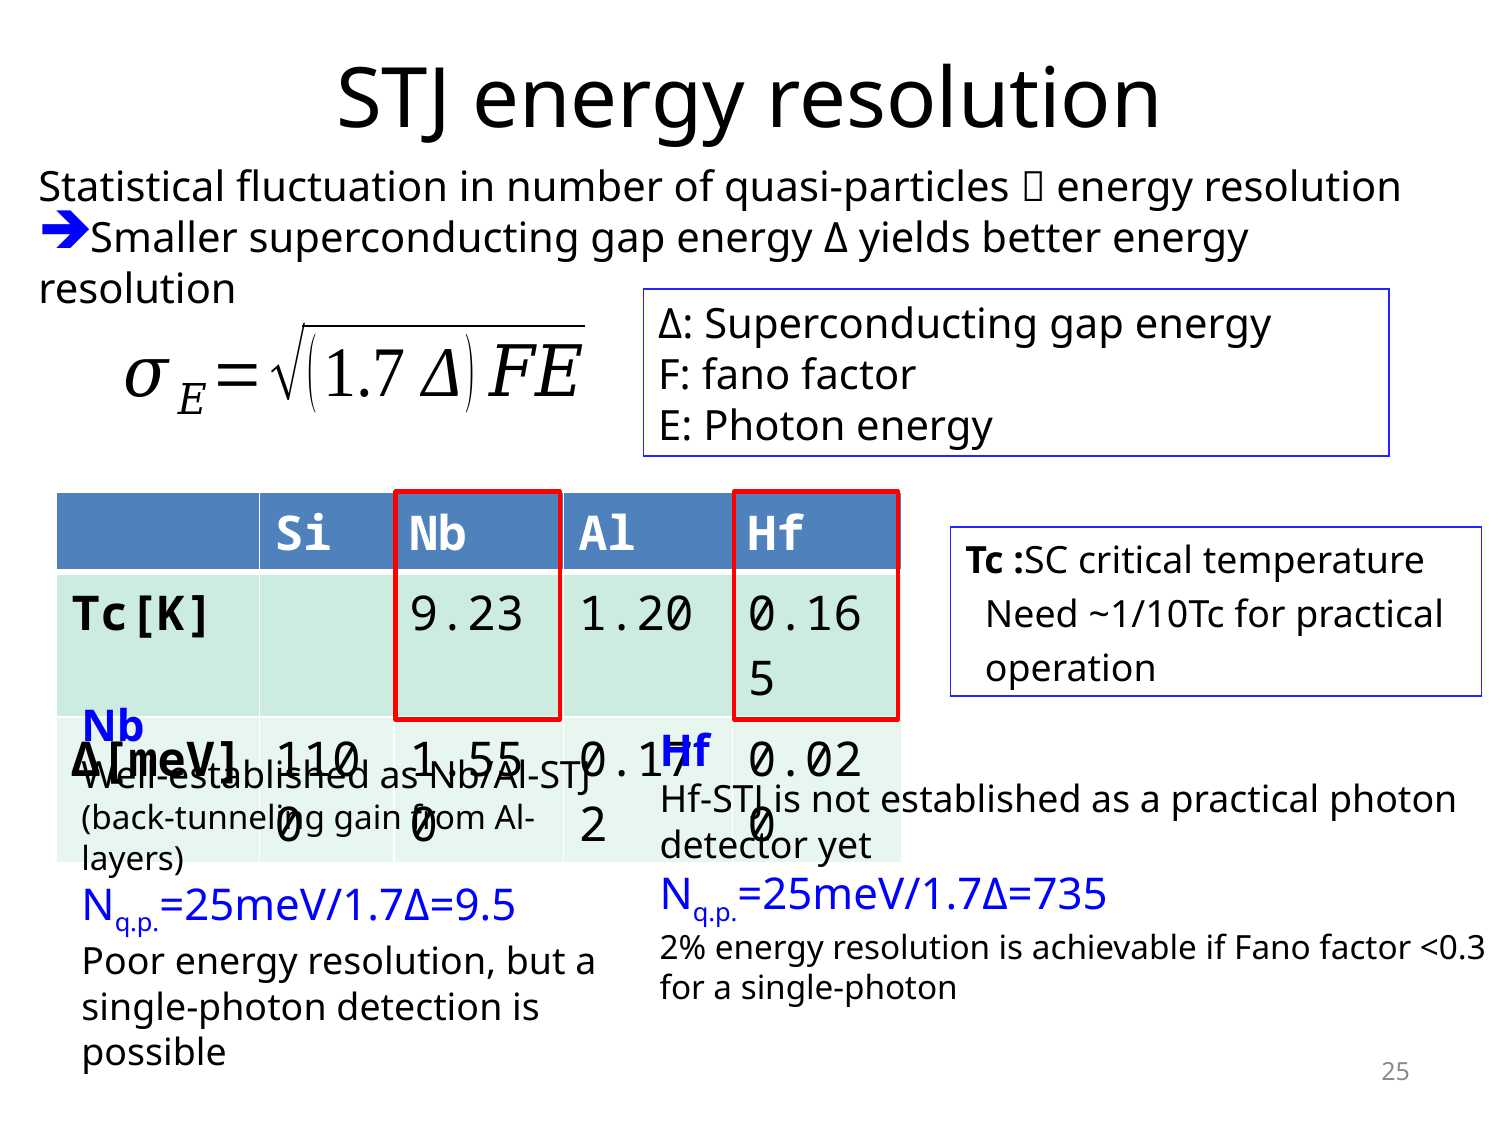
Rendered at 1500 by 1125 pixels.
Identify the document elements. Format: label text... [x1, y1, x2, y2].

text_box Δ: Superconducting gap energy F: fano factor E: Photon energy [643, 289, 1390, 456]
text_box Nb Well-established as Nb/Al-STJ (back-tunneling gain from Al-layers) Nq.p.=25meV/1.7Δ=9.5 Poor energy resolution, but a single-photon detection is possible [58, 725, 621, 1045]
table_cell [260, 575, 393, 716]
table_header Al [564, 493, 732, 569]
text_box Statistical fluctuation in number of quasi-particles  energy resolution Smaller superconducting gap energy Δ yields better energy resolution [23, 151, 1445, 276]
table_cell 1100 [260, 718, 393, 725]
table_cell 0.172 [564, 718, 732, 862]
text_box [734, 491, 899, 720]
table_cell Tc[K] [57, 575, 259, 716]
text_box Tc :SC critical temperature Need ~1/10Tc for practical operation [950, 527, 1482, 697]
table_cell 1.20 [564, 575, 732, 716]
table_cell Δ[meV] [57, 718, 259, 862]
text_box Hf Hf-STJ is not established as a practical photon detector yet Nq.p.=25meV/1.7Δ=735 2% energy resolution is achievable if Fano factor <0.3 for a single-photon [643, 719, 1500, 1009]
table_cell 1.550 [395, 718, 563, 725]
text_box STJ energy resolution [74, 35, 1425, 151]
table_header Si [260, 493, 393, 569]
table_header [57, 493, 259, 569]
text_box [395, 491, 560, 720]
slide_number 25 [1074, 1042, 1425, 1103]
